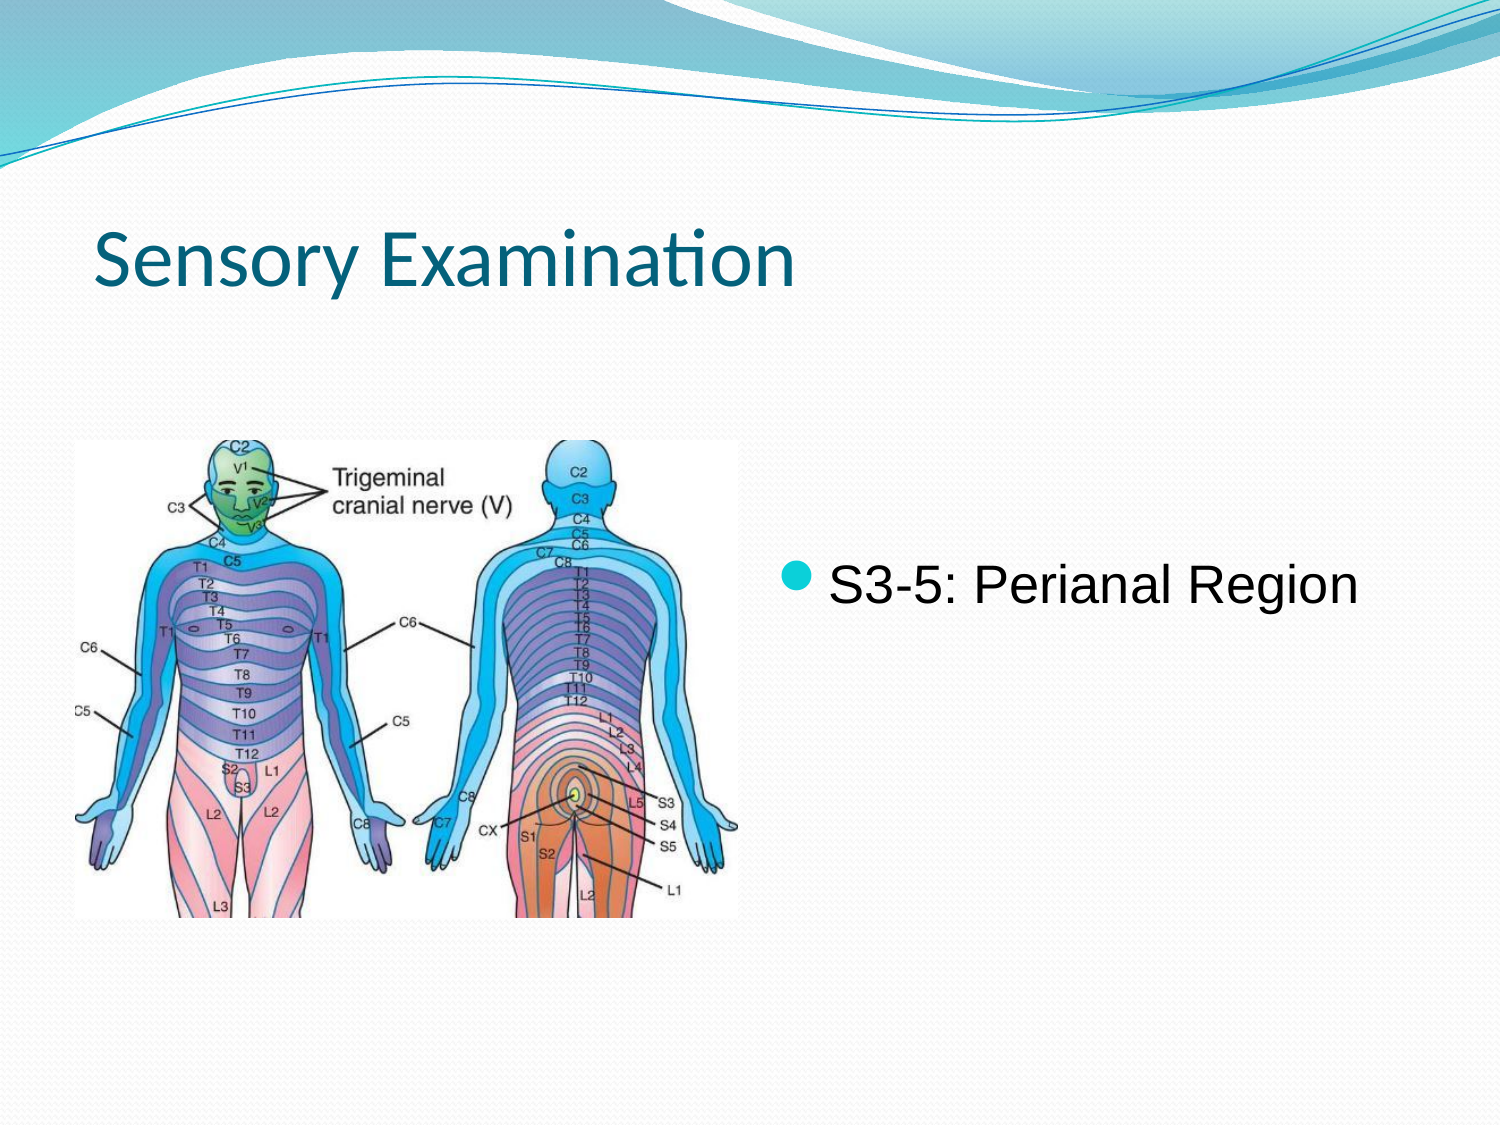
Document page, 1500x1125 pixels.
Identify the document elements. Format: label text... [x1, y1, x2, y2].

title Sensory Examination [75, 115, 1425, 303]
list S3-5: Perianal Region [762, 314, 1425, 1043]
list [74, 440, 738, 918]
